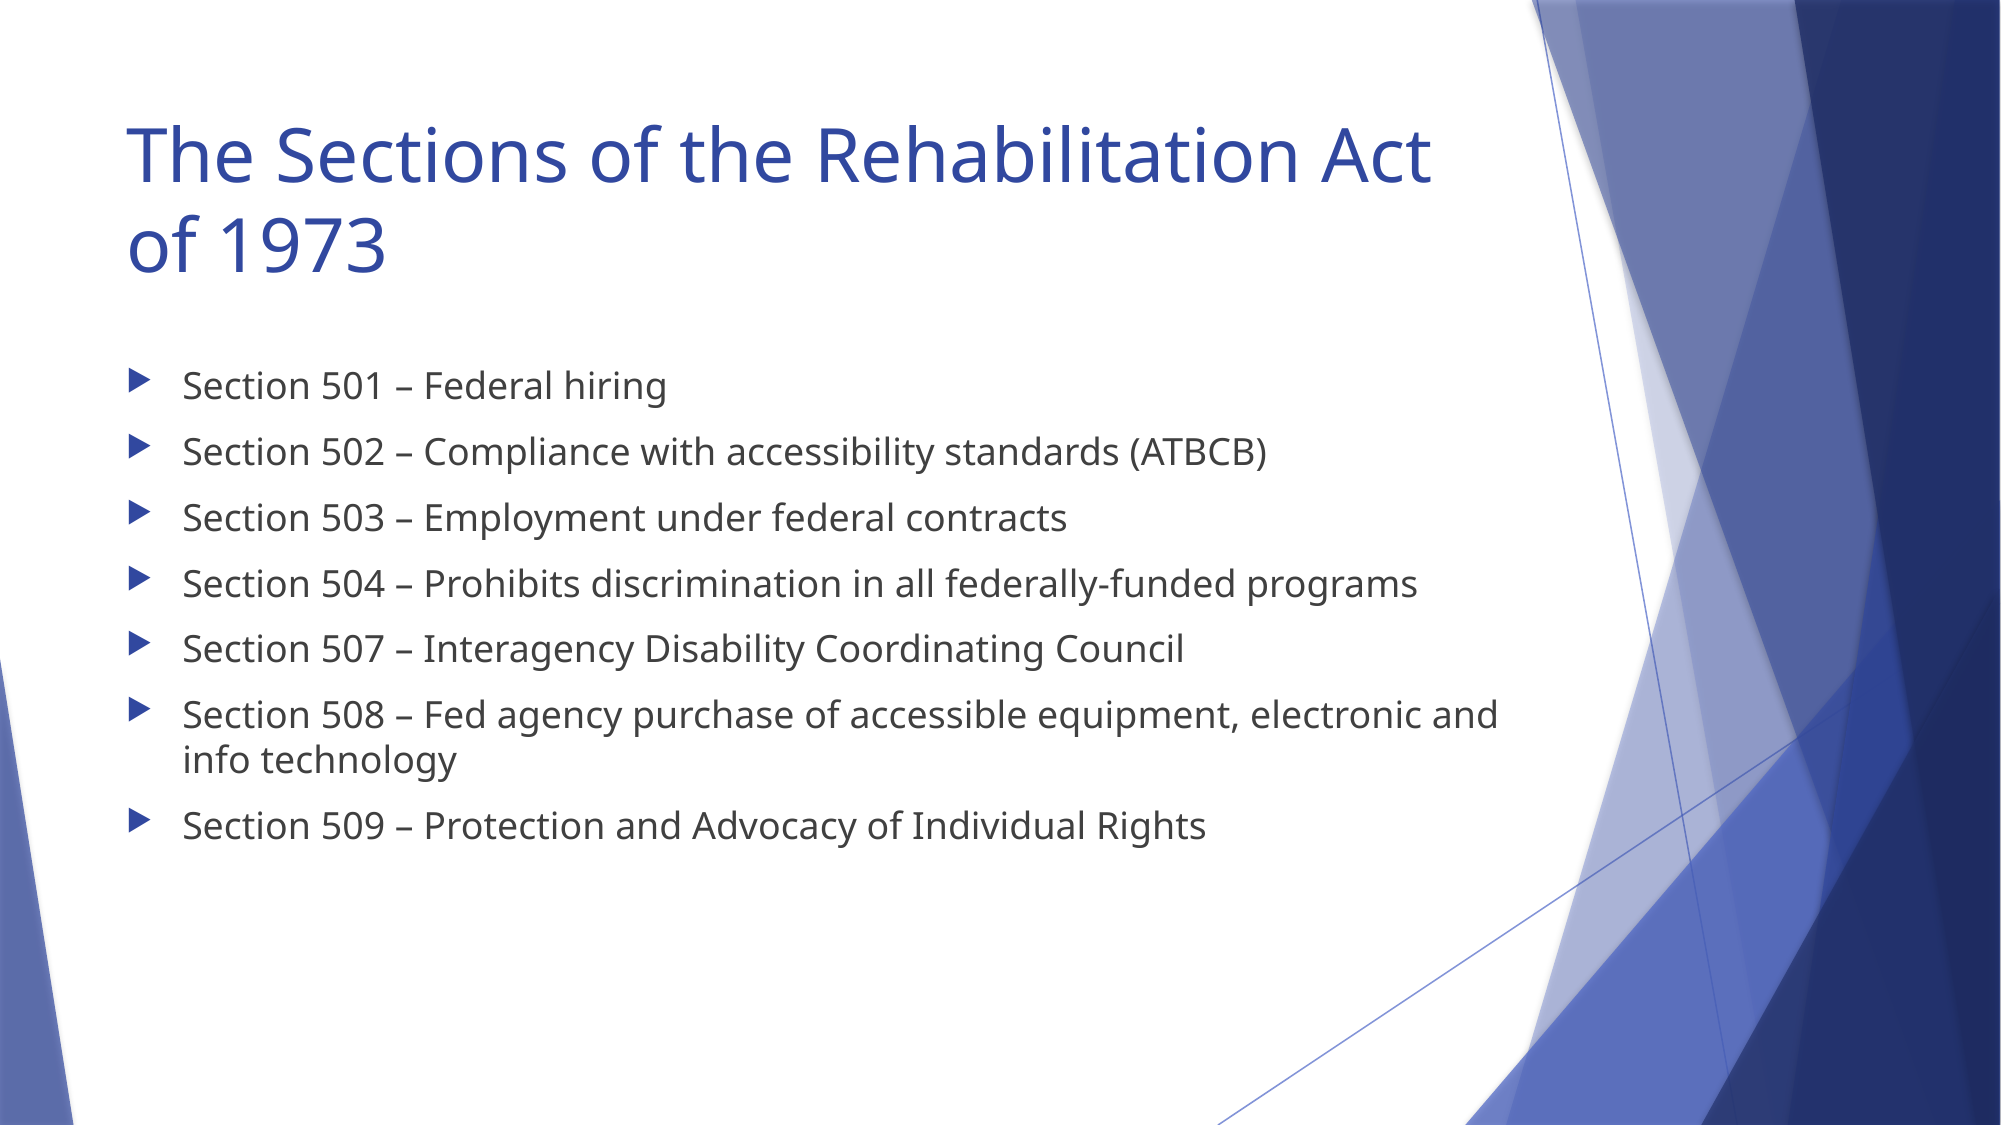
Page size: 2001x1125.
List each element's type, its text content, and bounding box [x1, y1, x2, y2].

list Section 501 – Federal hiring Section 502 – Compliance with accessibility standards (ATBCB) Section 503 – Employment under federal contracts Section 504 – Prohibits discrimination in all federally-funded programs Section 507 – Interagency Disability Coordinating Council Section 508 – Fed agency purchase of accessible equipment, electronic and info technology Section 509 – Protection and Advocacy of Individual Rights [111, 354, 1522, 992]
title The Sections of the Rehabilitation Act of 1973 [111, 99, 1522, 317]
